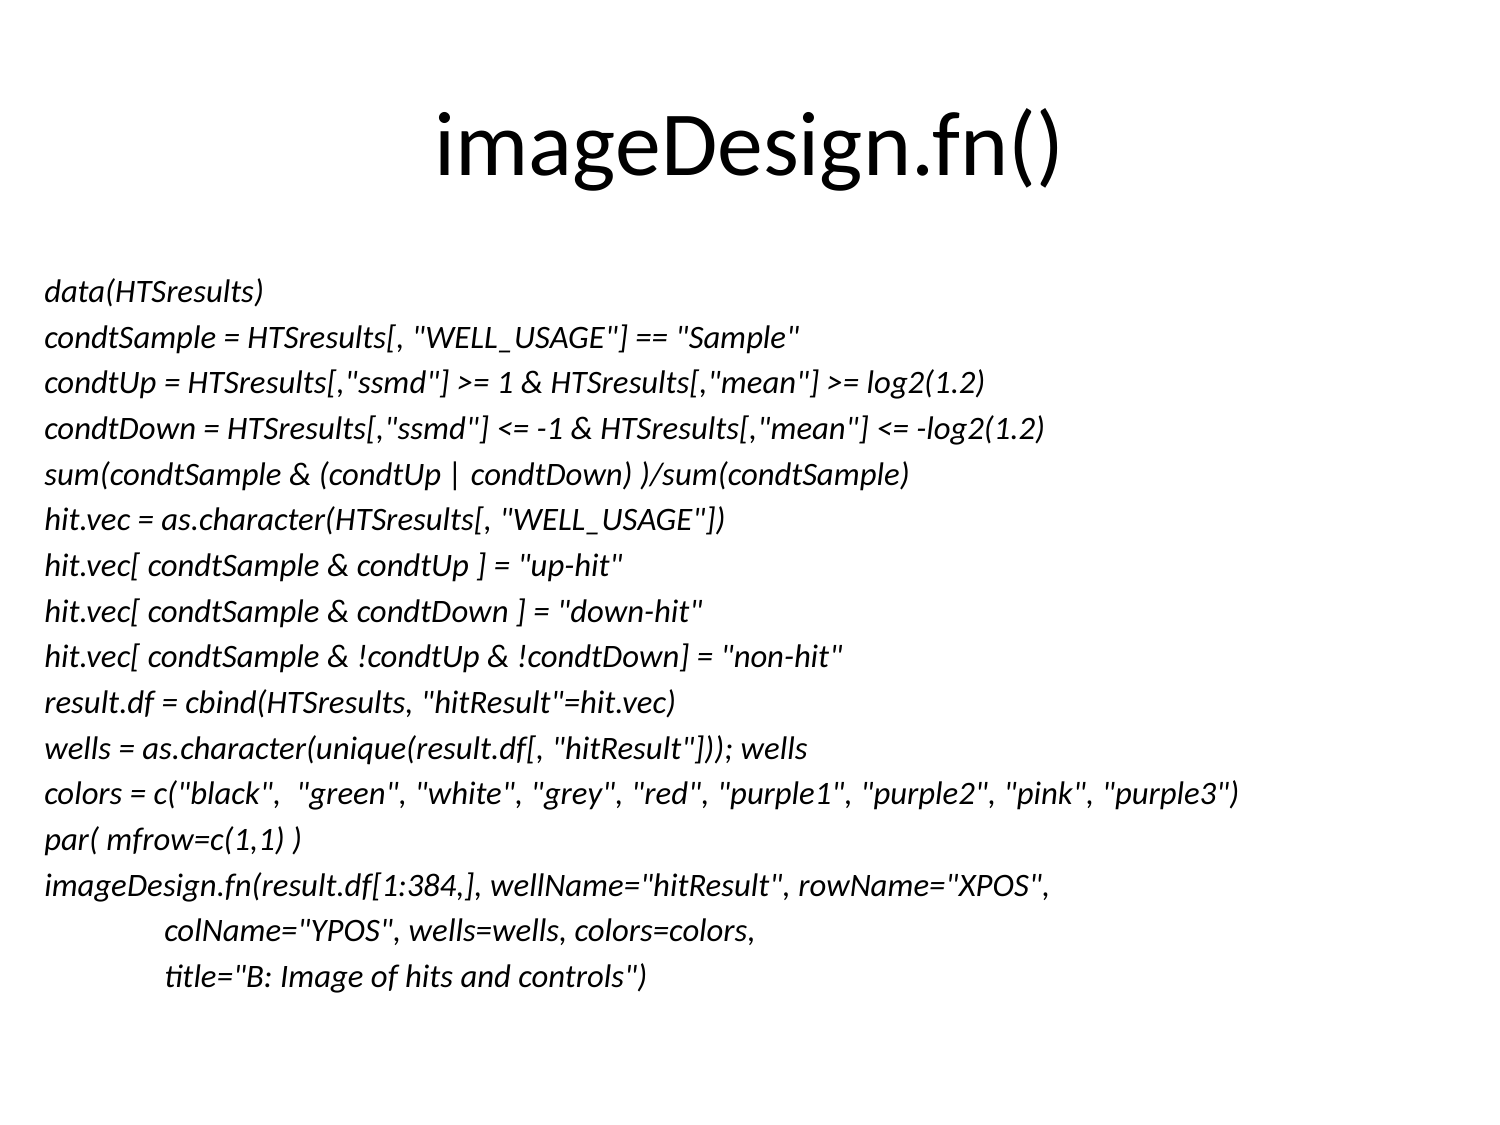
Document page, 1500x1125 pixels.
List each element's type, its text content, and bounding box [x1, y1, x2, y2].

title imageDesign.fn() [75, 45, 1425, 233]
list data(HTSresults) condtSample = HTSresults[, "WELL_USAGE"] == "Sample" condtUp = HTSresults[,"ssmd"] >= 1 & HTSresults[,"mean"] >= log2(1.2) condtDown = HTSresults[,"ssmd"] <= -1 & HTSresults[,"mean"] <= -log2(1.2) sum(condtSample & (condtUp | condtDown) )/sum(condtSample) hit.vec = as.character(HTSresults[, "WELL_USAGE"]) hit.vec[ condtSample & condtUp ] = "up-hit" hit.vec[ condtSample & condtDown ] = "down-hit" hit.vec[ condtSample & !condtUp & !condtDown] = "non-hit" result.df = cbind(HTSresults, "hitResult"=hit.vec) wells = as.character(unique(result.df[, "hitResult"])); wells colors = c("black", "green", "white", "grey", "red", "purple1", "purple2", "pink", "purple3") par( mfrow=c(1,1) ) imageDesign.fn(result.df[1:384,], wellName="hitResult", rowName="XPOS", colName="YPOS", wells=wells, colors=colors, title="B: Image of hits and controls") [29, 262, 1471, 1012]
